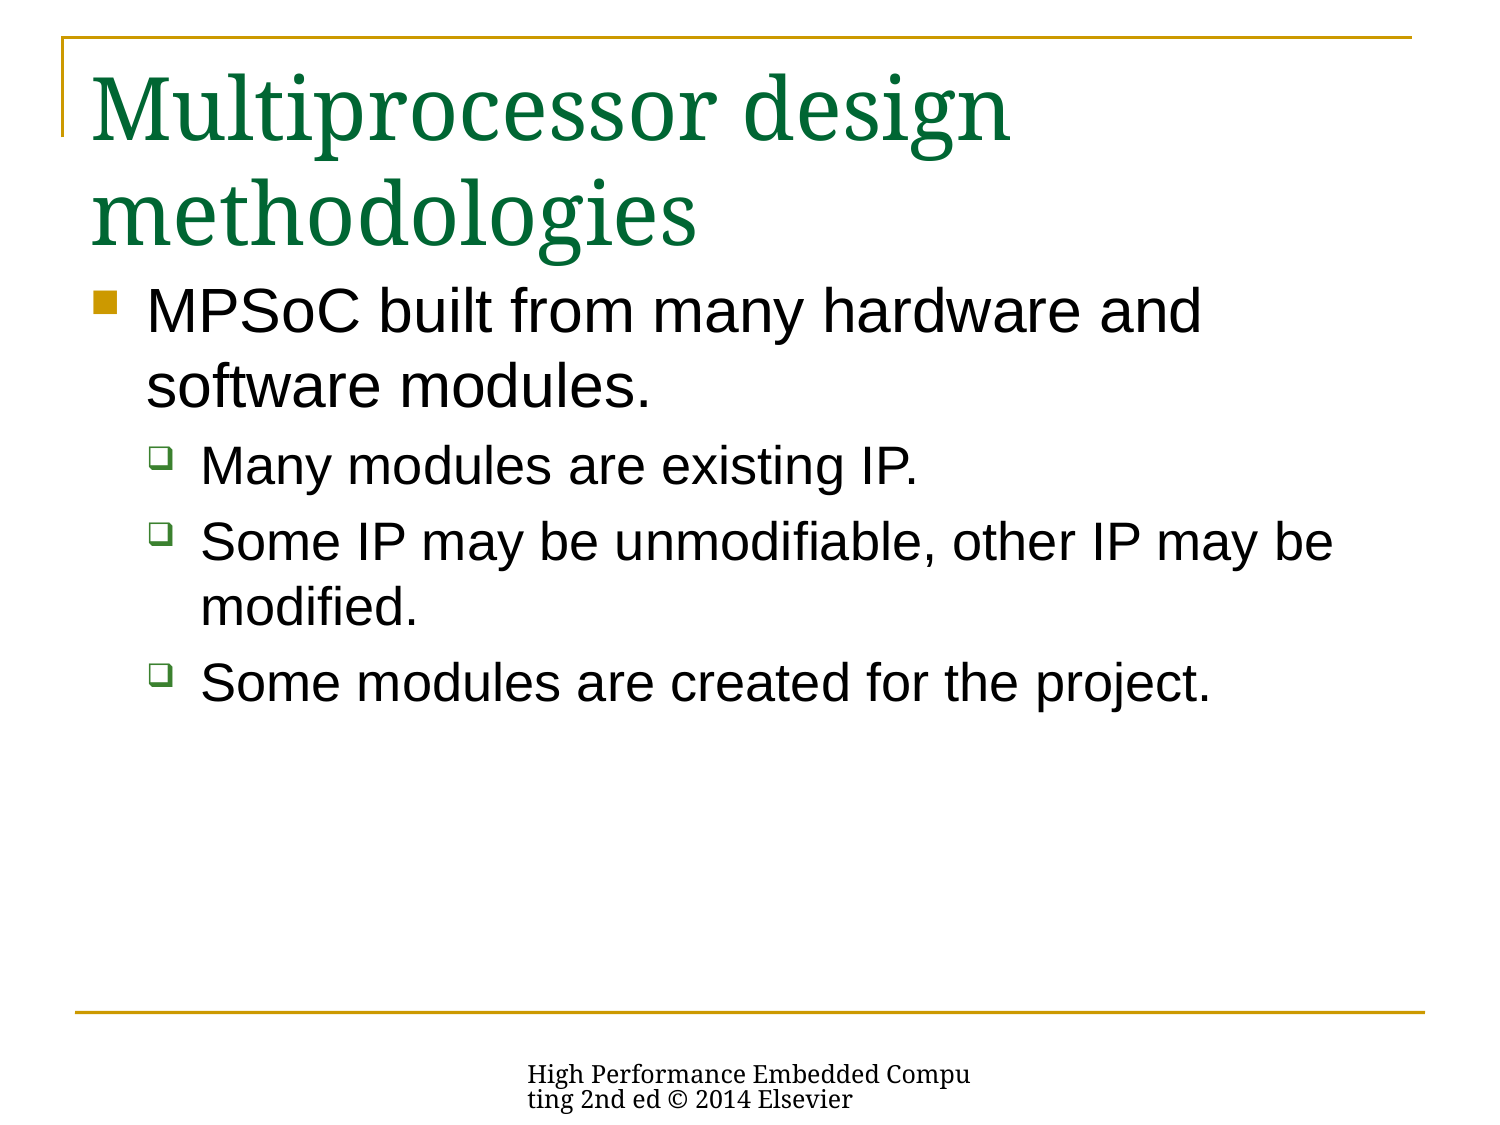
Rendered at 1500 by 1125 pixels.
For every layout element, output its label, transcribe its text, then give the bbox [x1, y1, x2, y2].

title Multiprocessor design methodologies [75, 45, 1425, 233]
footer High Performance Embedded Computing 2nd ed © 2014 Elsevier [512, 1025, 988, 1100]
list MPSoC built from many hardware and software modules. Many modules are existing IP. Some IP may be unmodifiable, other IP may be modified. Some modules are created for the project. [75, 262, 1425, 1006]
